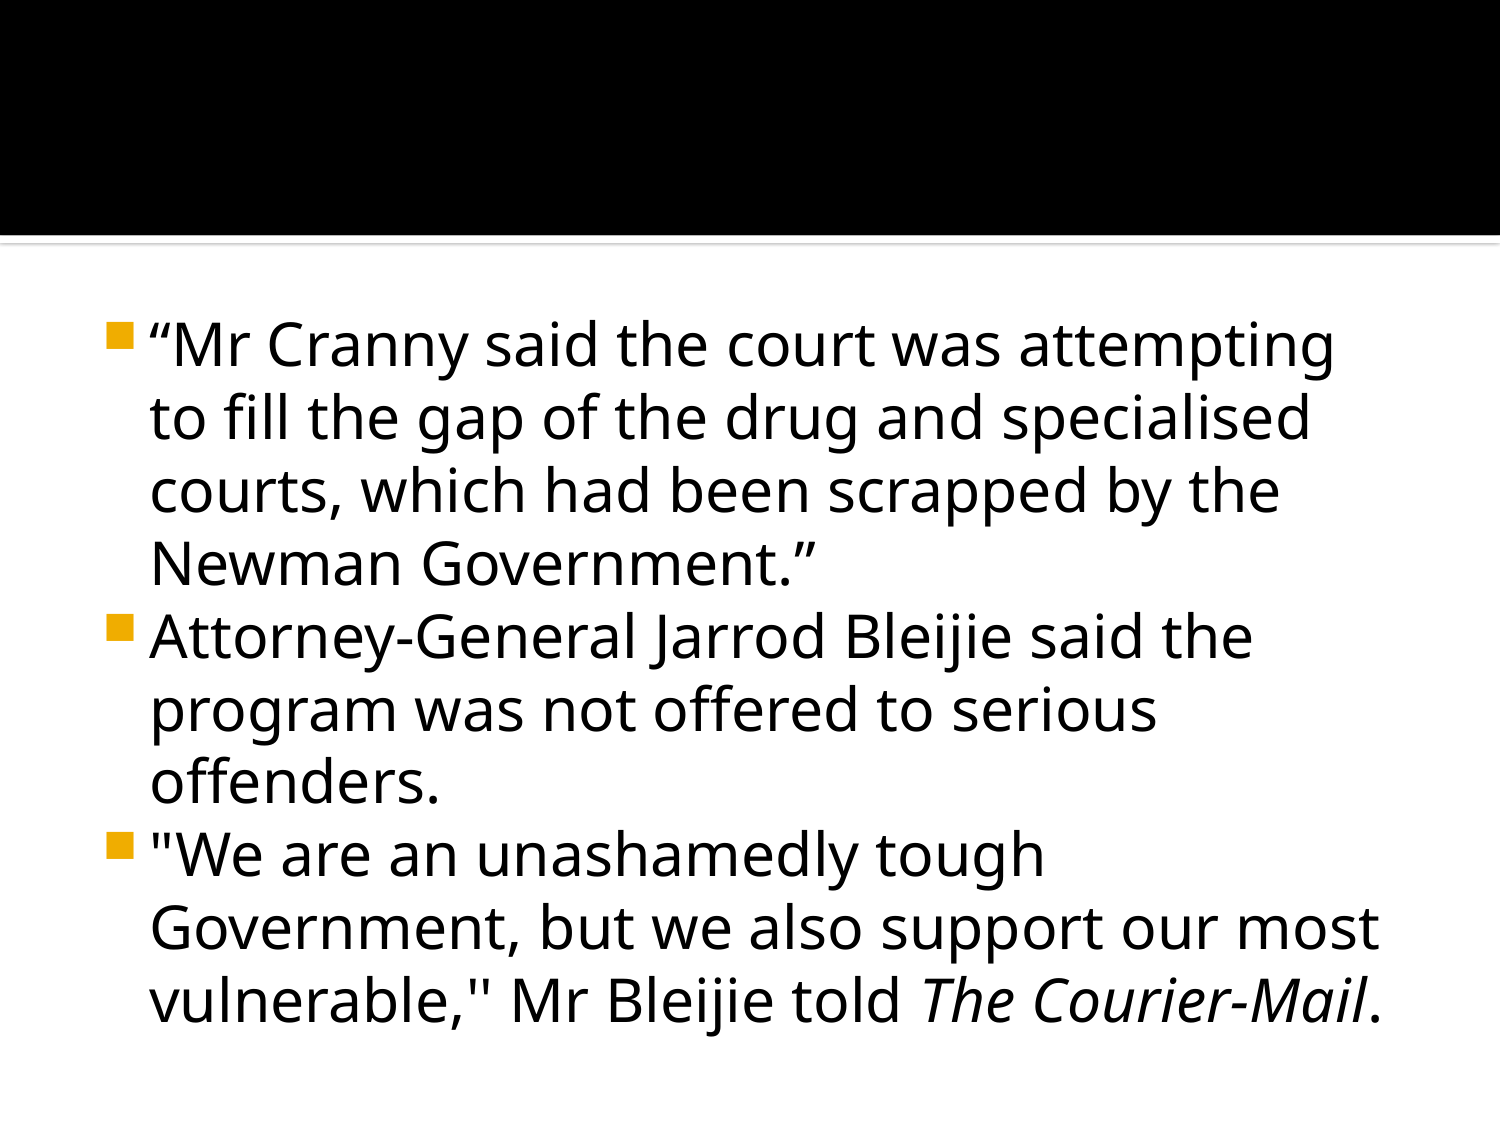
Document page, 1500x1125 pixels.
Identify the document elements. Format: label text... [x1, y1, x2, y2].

list “Mr Cranny said the court was attempting to fill the gap of the drug and specialised courts, which had been scrapped by the Newman Government.” Attorney-General Jarrod Bleijie said the program was not offered to serious offenders. "We are an unashamedly tough Government, but we also support our most vulnerable,'' Mr Bleijie told The Courier-Mail. [75, 291, 1425, 1050]
